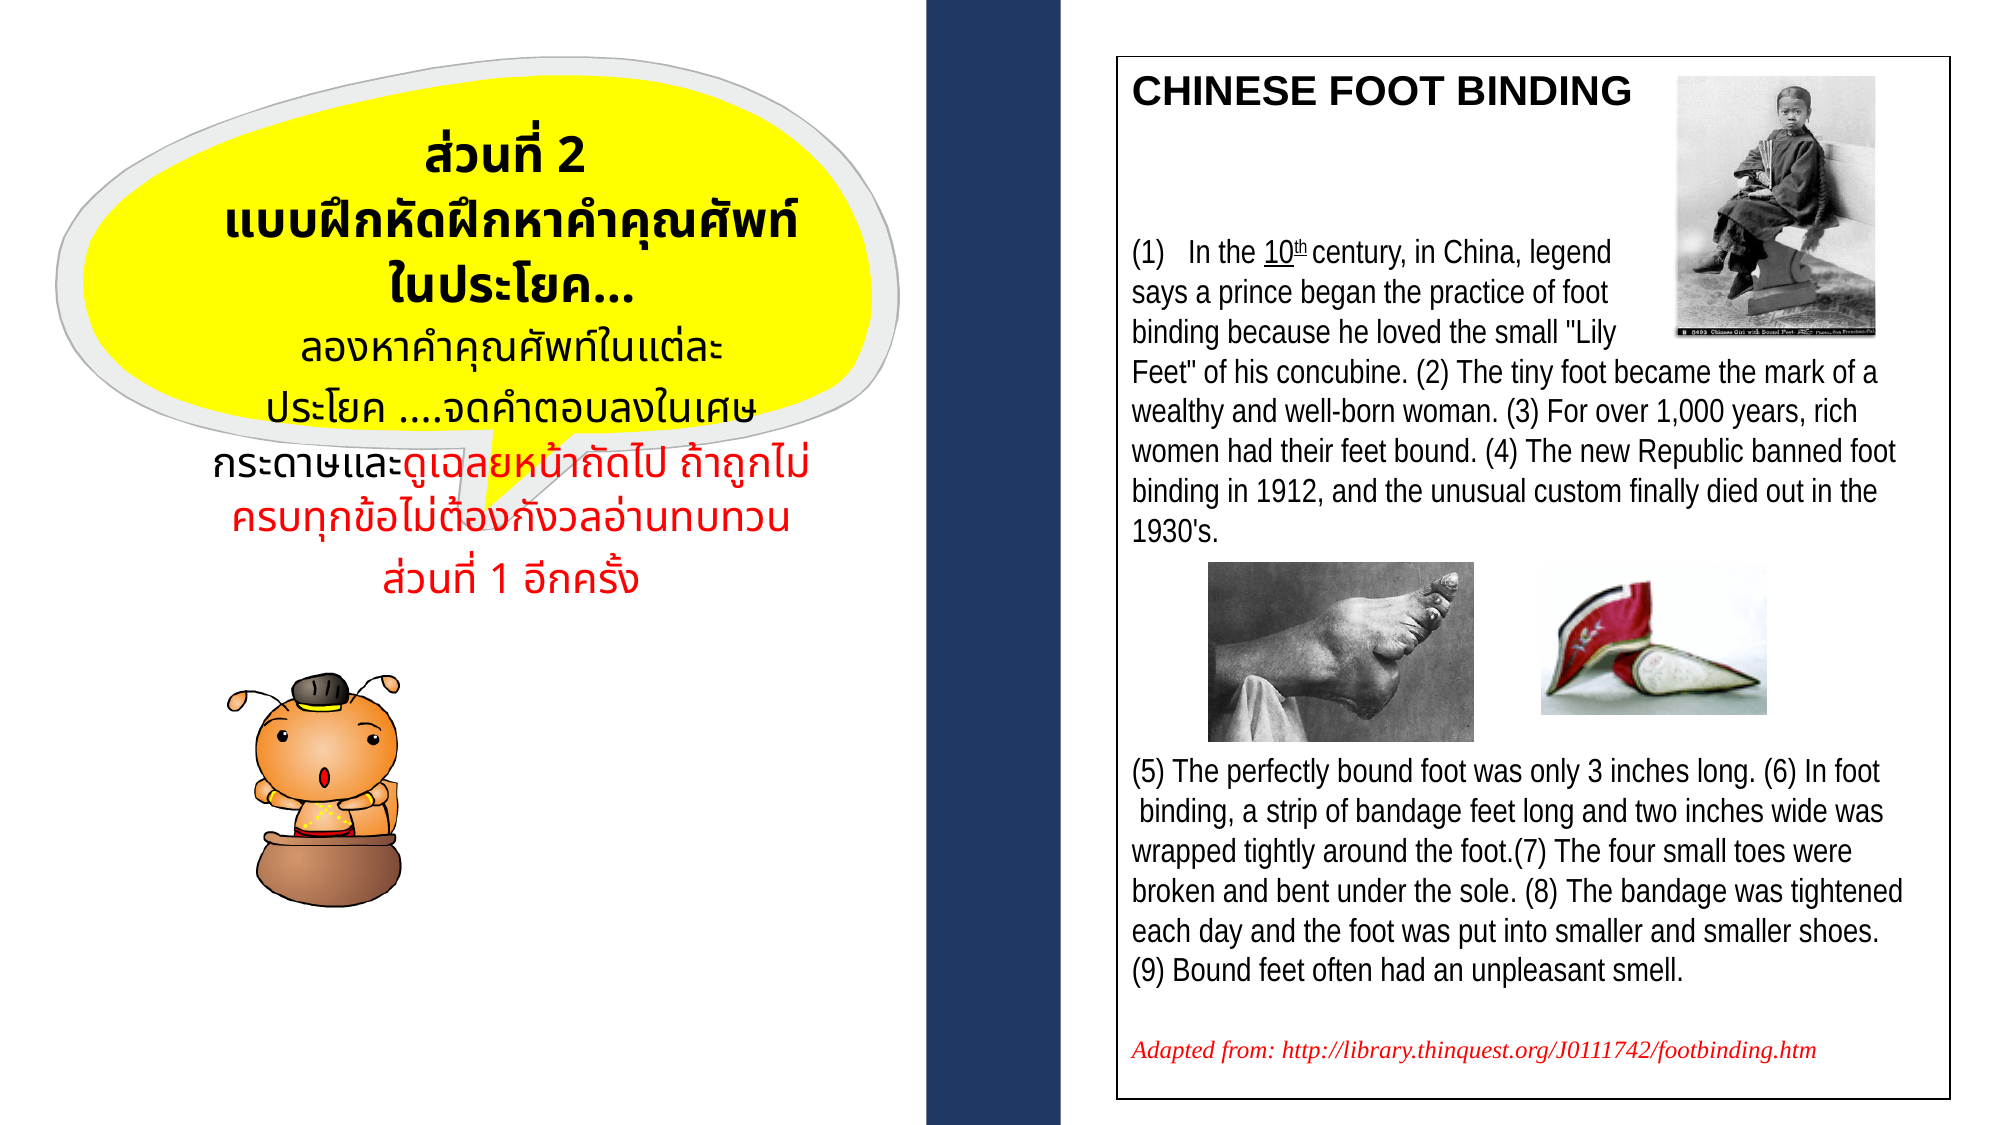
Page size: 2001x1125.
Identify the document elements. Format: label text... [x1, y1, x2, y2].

table_header ส่วนที่ 2 แบบฝึกหัดฝึกหาคำคุณศัพท์ในประโยค… ลองหาคำคุณศัพท์ในแต่ละประโยค ....จดคำตอบลงในเศษกระดาษและดูเฉลยหน้าถัดไป ถ้าถูกไม่ครบทุกข้อไม่ต้องกังวลอ่านทบทวนส่วนที่ 1 อีกครั้ง [193, 531, 831, 618]
picture [1671, 75, 1876, 340]
text_box [925, 0, 1062, 1125]
picture [1208, 562, 1474, 742]
picture [193, 640, 459, 933]
picture [1541, 565, 1767, 715]
text_box CHINESE FOOT BINDING In the 10th century, in China, legend says a prince began the practice of foot binding because he loved the small "Lily Feet" of his concubine. (2) The tiny foot became the mark of a wealthy and well-born woman. (3) For over 1,000 years, rich women had their feet bound. (4) The new Republic banned foot binding in 1912, and the unusual custom finally died out in the 1930's. (5) The perfectly bound foot was only 3 inches long. (6) In foot binding, a strip of bandage feet long and two inches wide was wrapped tightly around the foot.(7) The four small toes were broken and bent under the sole. (8) The bandage was tightened each day and the foot was put into smaller and smaller shoes. (9) Bound feet often had an unpleasant smell. Adapted from: http://library.thinquest.org/J0111742/footbinding.htm Adapted from: http://www.maui.net/_emf/trifieldnat_indepth.html [1116, 56, 1951, 1099]
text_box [54, 56, 900, 531]
